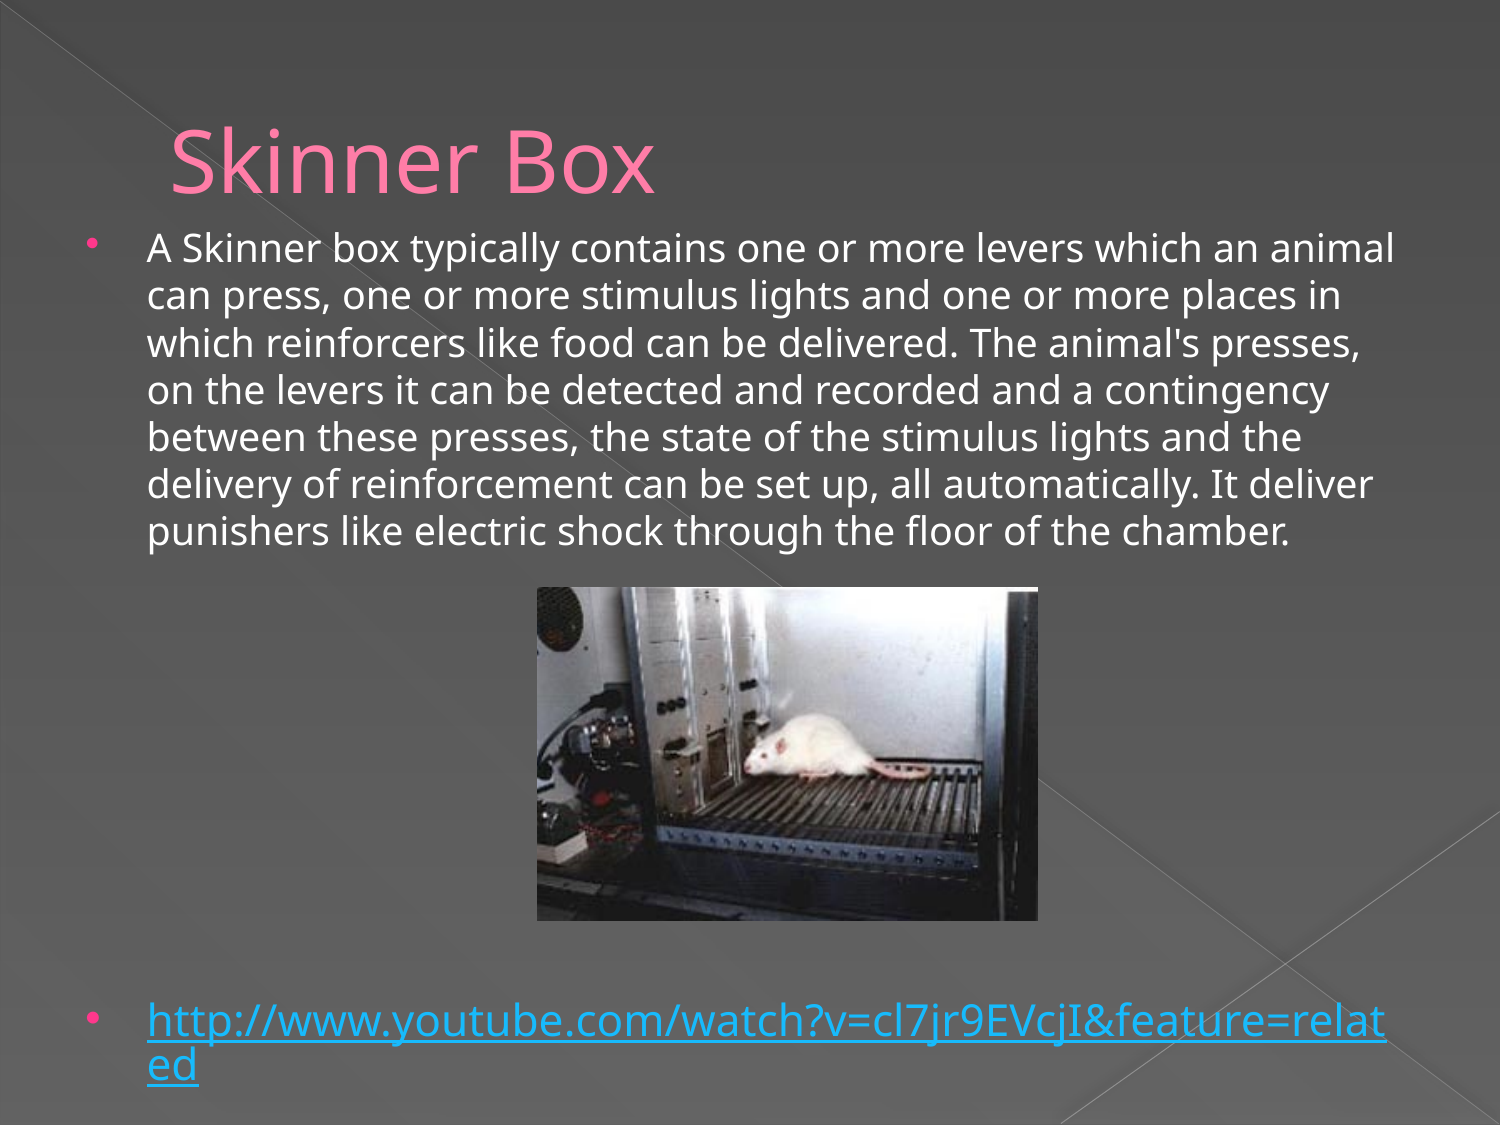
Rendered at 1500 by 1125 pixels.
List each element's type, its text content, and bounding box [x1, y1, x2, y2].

picture [537, 587, 1038, 921]
title Skinner Box [75, 43, 1425, 274]
list A Skinner box typically contains one or more levers which an animal can press, one or more stimulus lights and one or more places in which reinforcers like food can be delivered. The animal's presses, on the levers it can be detected and recorded and a contingency between these presses, the state of the stimulus lights and the delivery of reinforcement can be set up, all automatically. It deliver punishers like electric shock through the floor of the chamber. http://www.youtube.com/watch?v=cl7jr9EVcjI&feature=related [62, 162, 1413, 1075]
